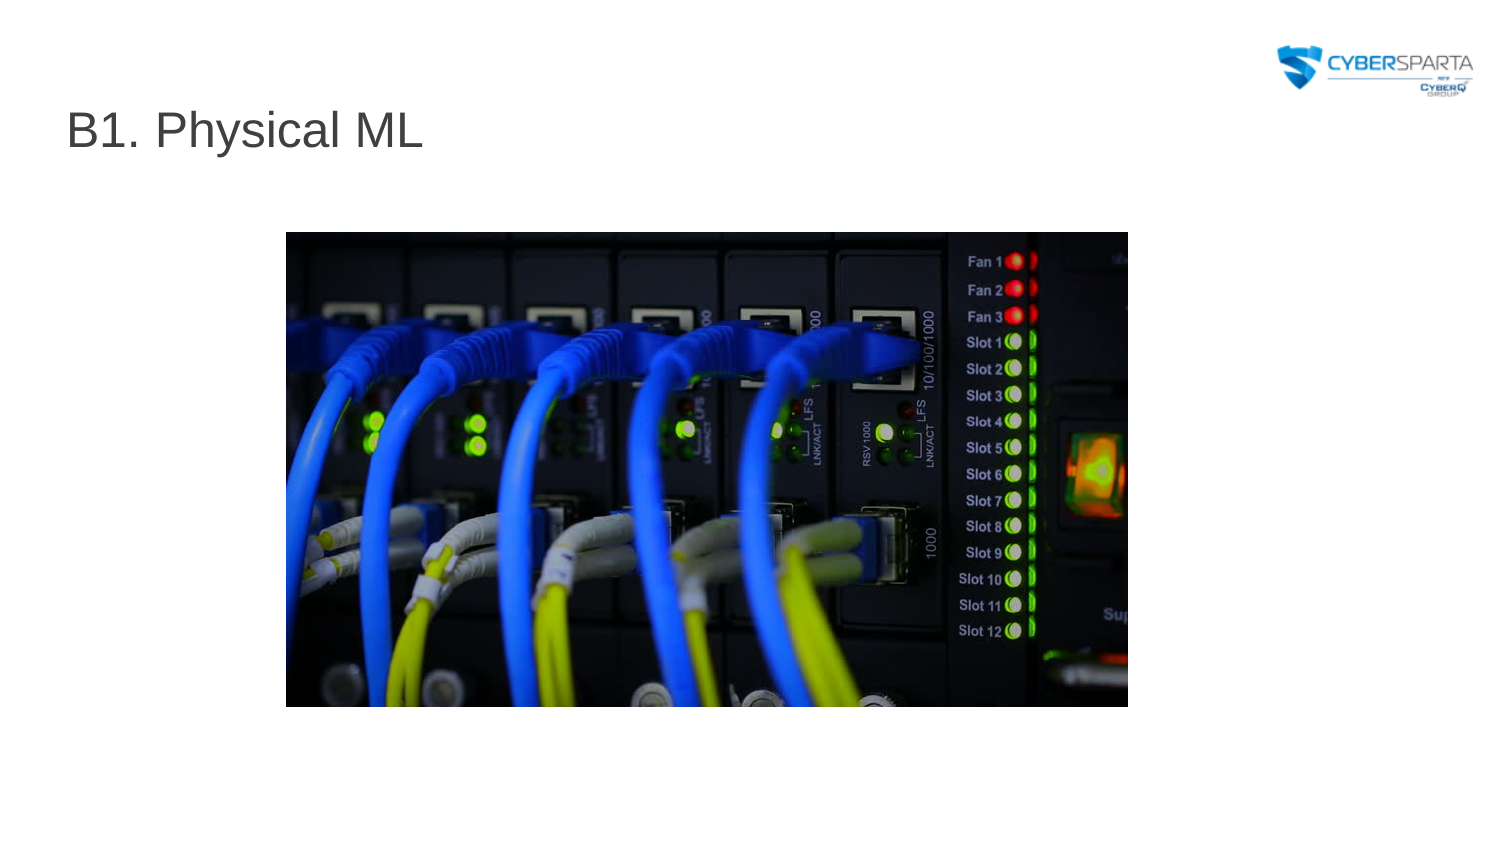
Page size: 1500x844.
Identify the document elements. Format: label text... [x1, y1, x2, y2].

picture [1252, 0, 1500, 139]
picture [285, 232, 1128, 707]
title B1. Physical ML [51, 72, 1449, 167]
